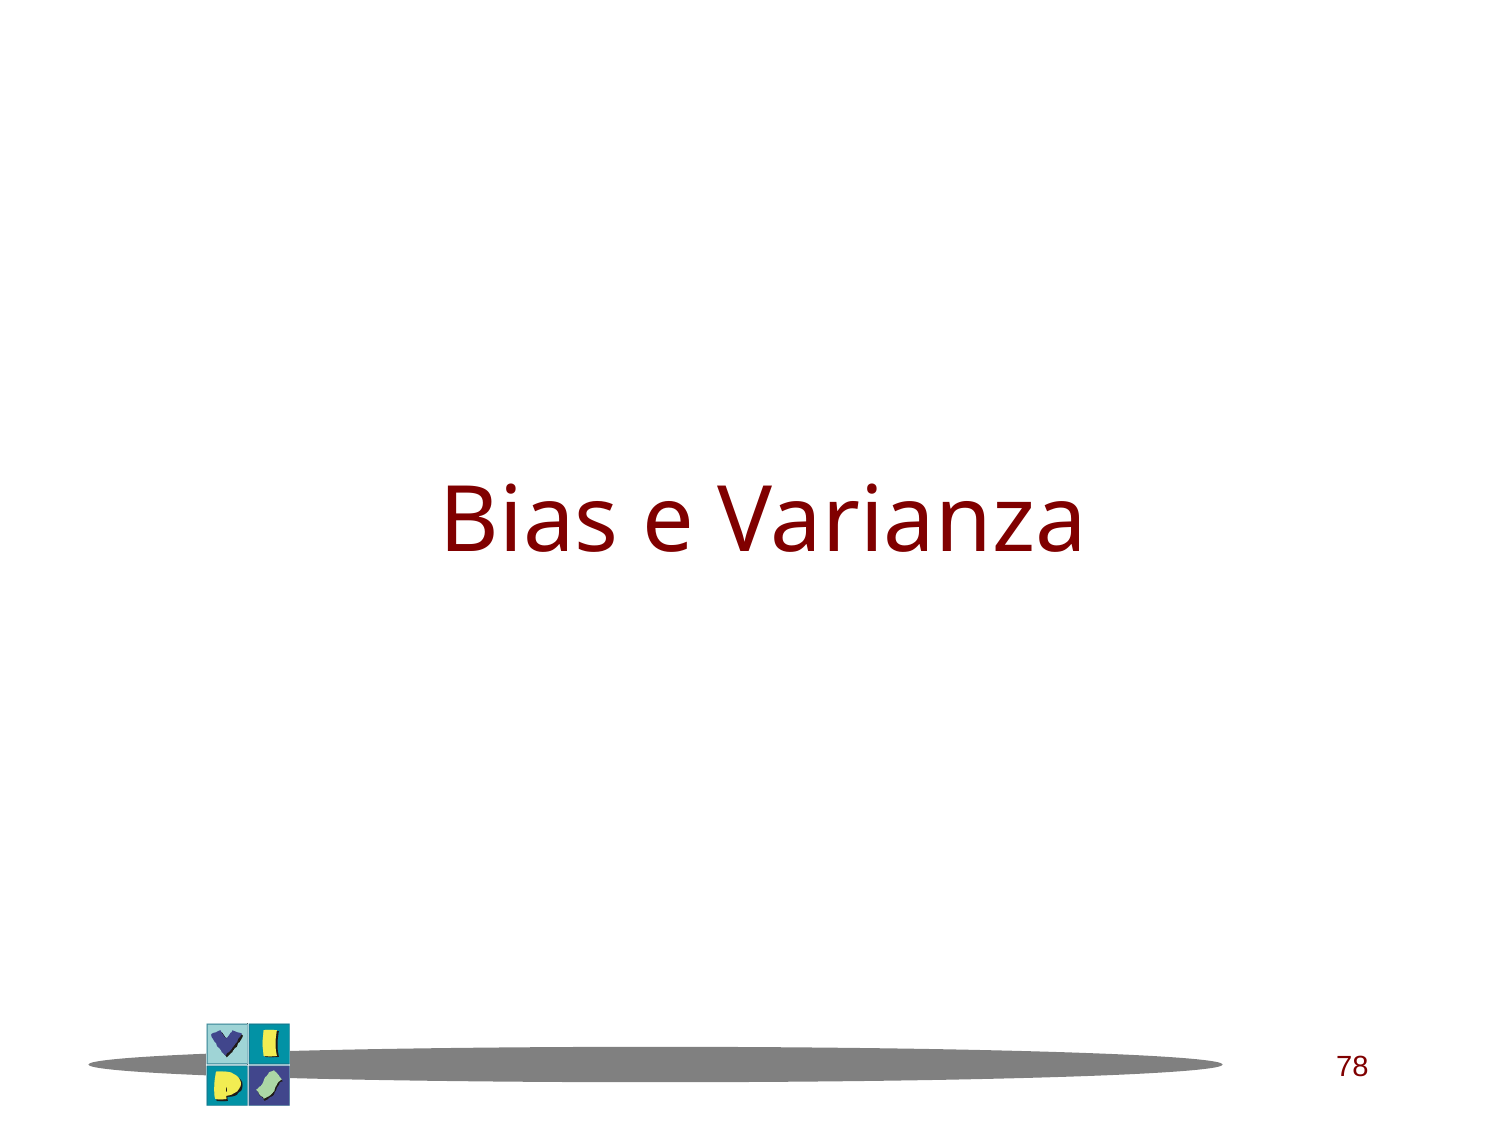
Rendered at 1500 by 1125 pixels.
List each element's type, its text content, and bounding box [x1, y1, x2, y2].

picture [206, 1023, 290, 1106]
title Bias e Varianza [88, 420, 1439, 609]
slide_number 78 [1033, 1039, 1384, 1118]
